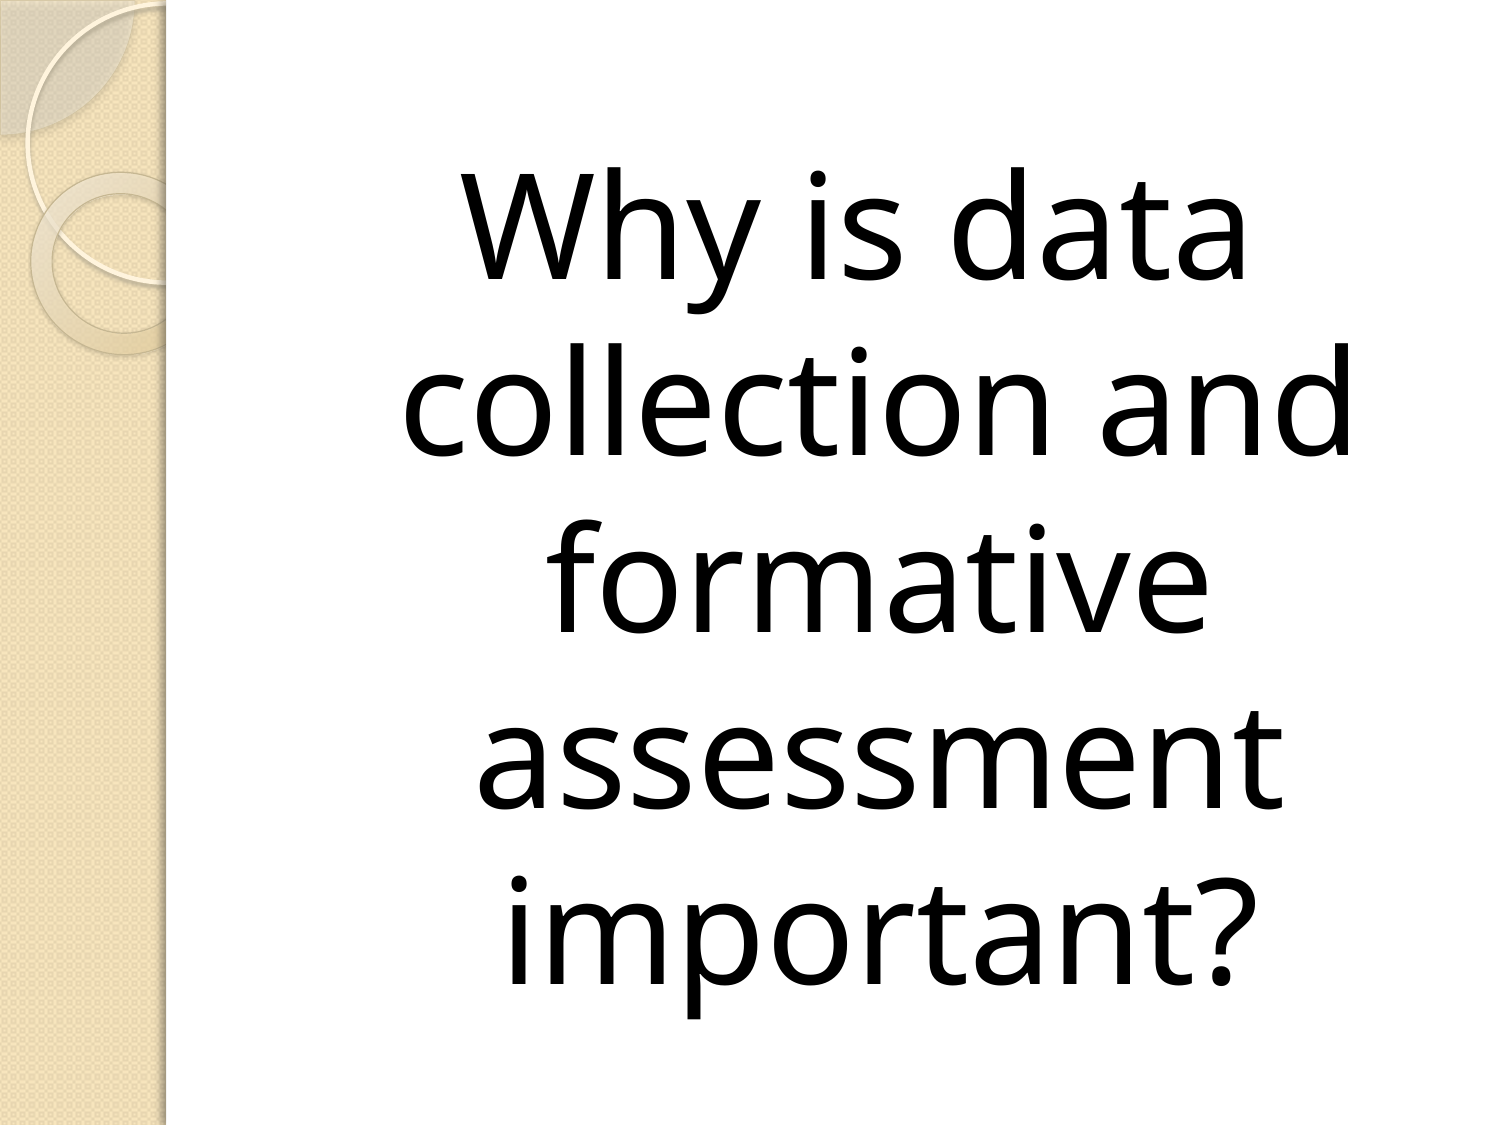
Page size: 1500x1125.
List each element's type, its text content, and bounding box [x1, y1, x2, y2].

list Why is data collection and formative assessment important? [235, 125, 1466, 1025]
